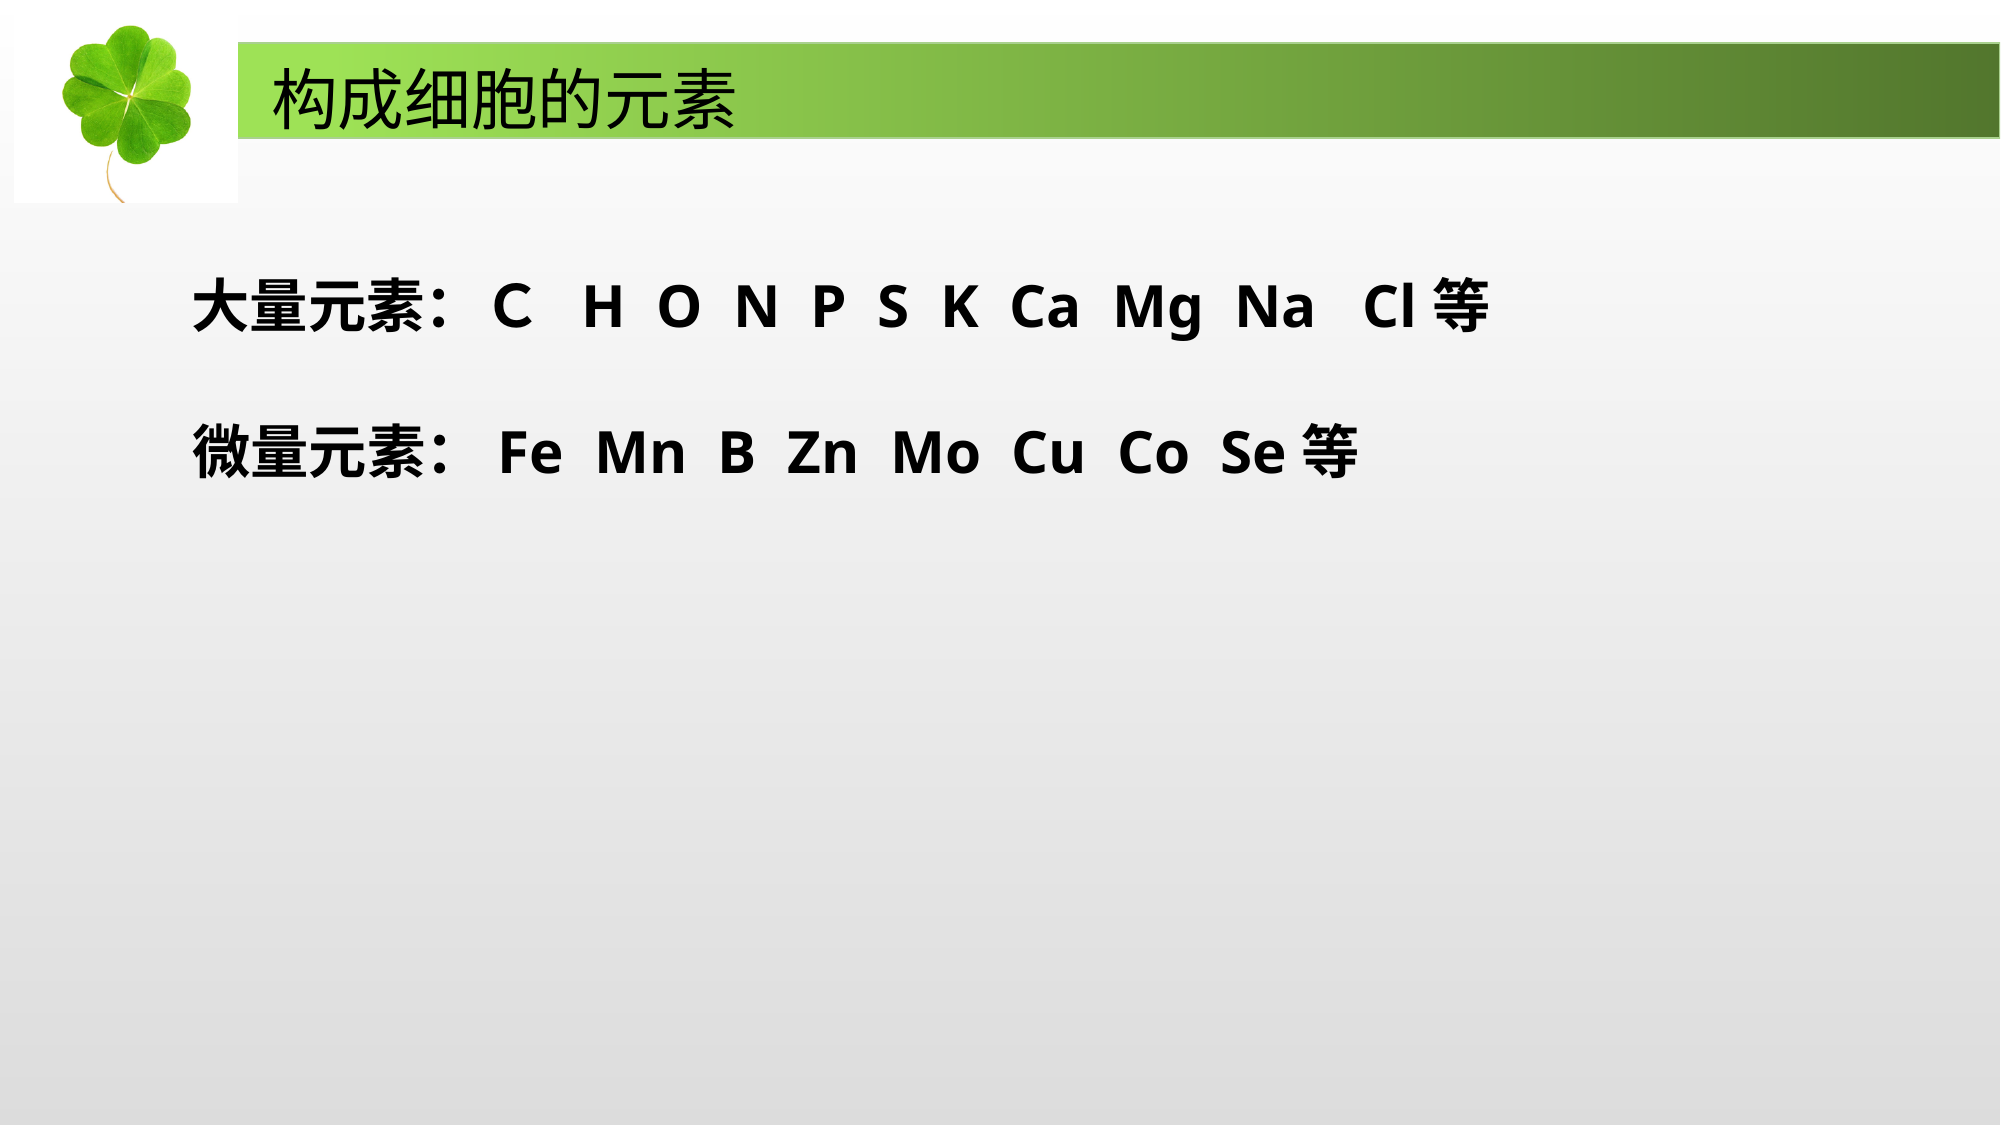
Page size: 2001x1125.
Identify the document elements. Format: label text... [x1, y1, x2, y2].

picture [14, 0, 238, 203]
text_box 大量元素：Ｃ H O N P S K Ca Mg Na Cl等 [177, 262, 1506, 347]
text_box 微量元素：Fe Mn B Zn Mo Cu Co Se等 [177, 407, 1375, 493]
text_box 构成细胞的元素 [256, 50, 753, 146]
